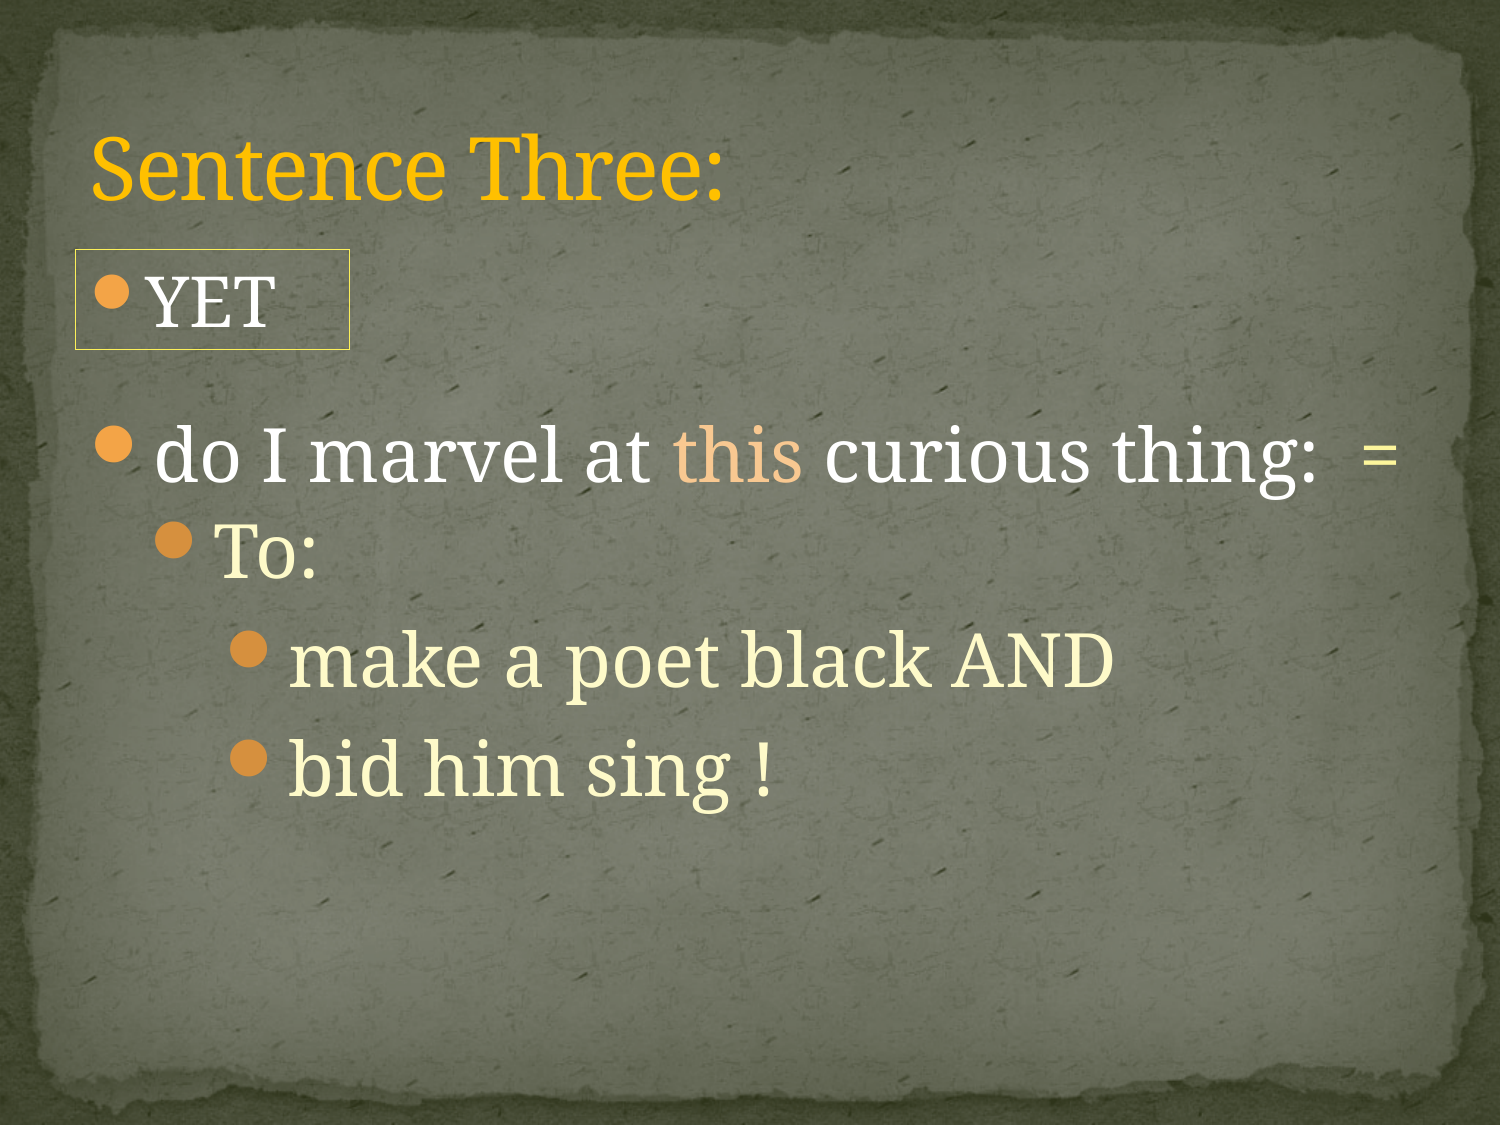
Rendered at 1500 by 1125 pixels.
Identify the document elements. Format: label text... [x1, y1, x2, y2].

list YET [75, 249, 350, 350]
text_box do I marvel at this curious thing: = To: make a poet black AND bid him sing ! [74, 399, 1425, 988]
title Sentence Three: [74, 24, 1425, 225]
